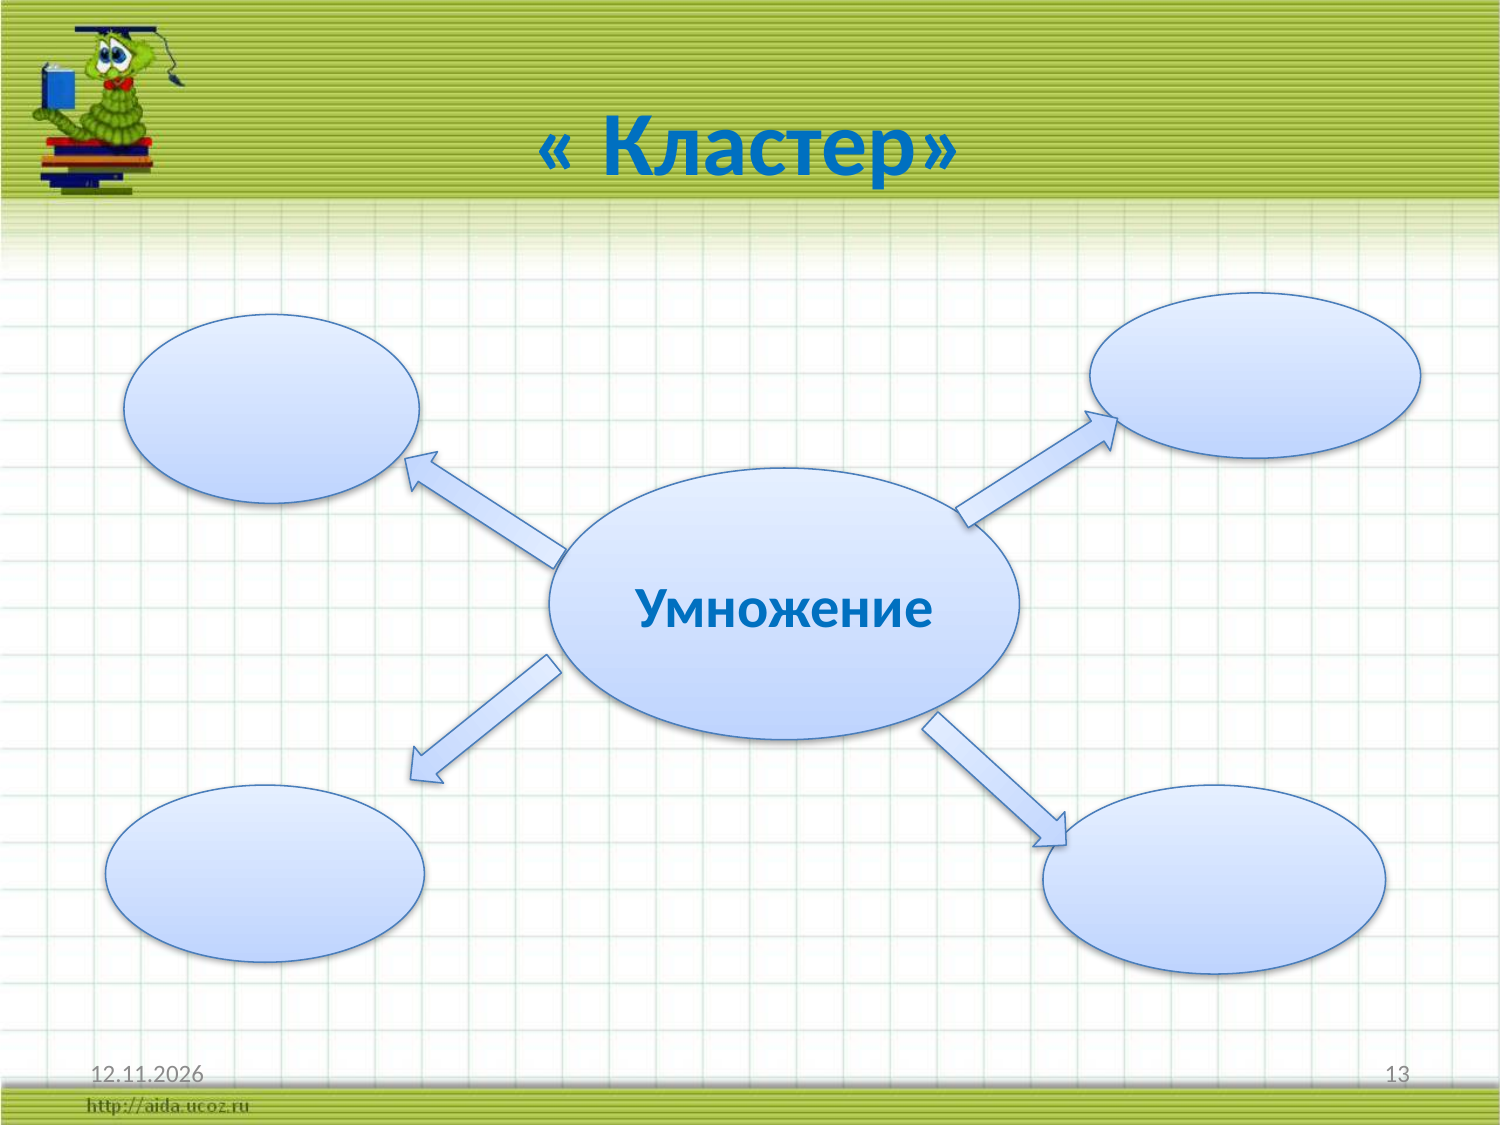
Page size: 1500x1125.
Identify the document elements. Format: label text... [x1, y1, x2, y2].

slide_number 13 [1074, 1042, 1425, 1103]
text_box [104, 784, 426, 964]
text_box [921, 711, 1068, 848]
text_box [1089, 292, 1422, 460]
text_box Умножение [548, 467, 1021, 741]
text_box [1042, 784, 1387, 975]
text_box [954, 410, 1119, 529]
picture [0, 0, 1500, 1125]
title « Кластер» [74, 44, 1426, 233]
text_box [404, 450, 567, 570]
text_box [123, 313, 421, 505]
text_box [409, 653, 563, 784]
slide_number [75, 1042, 425, 1103]
